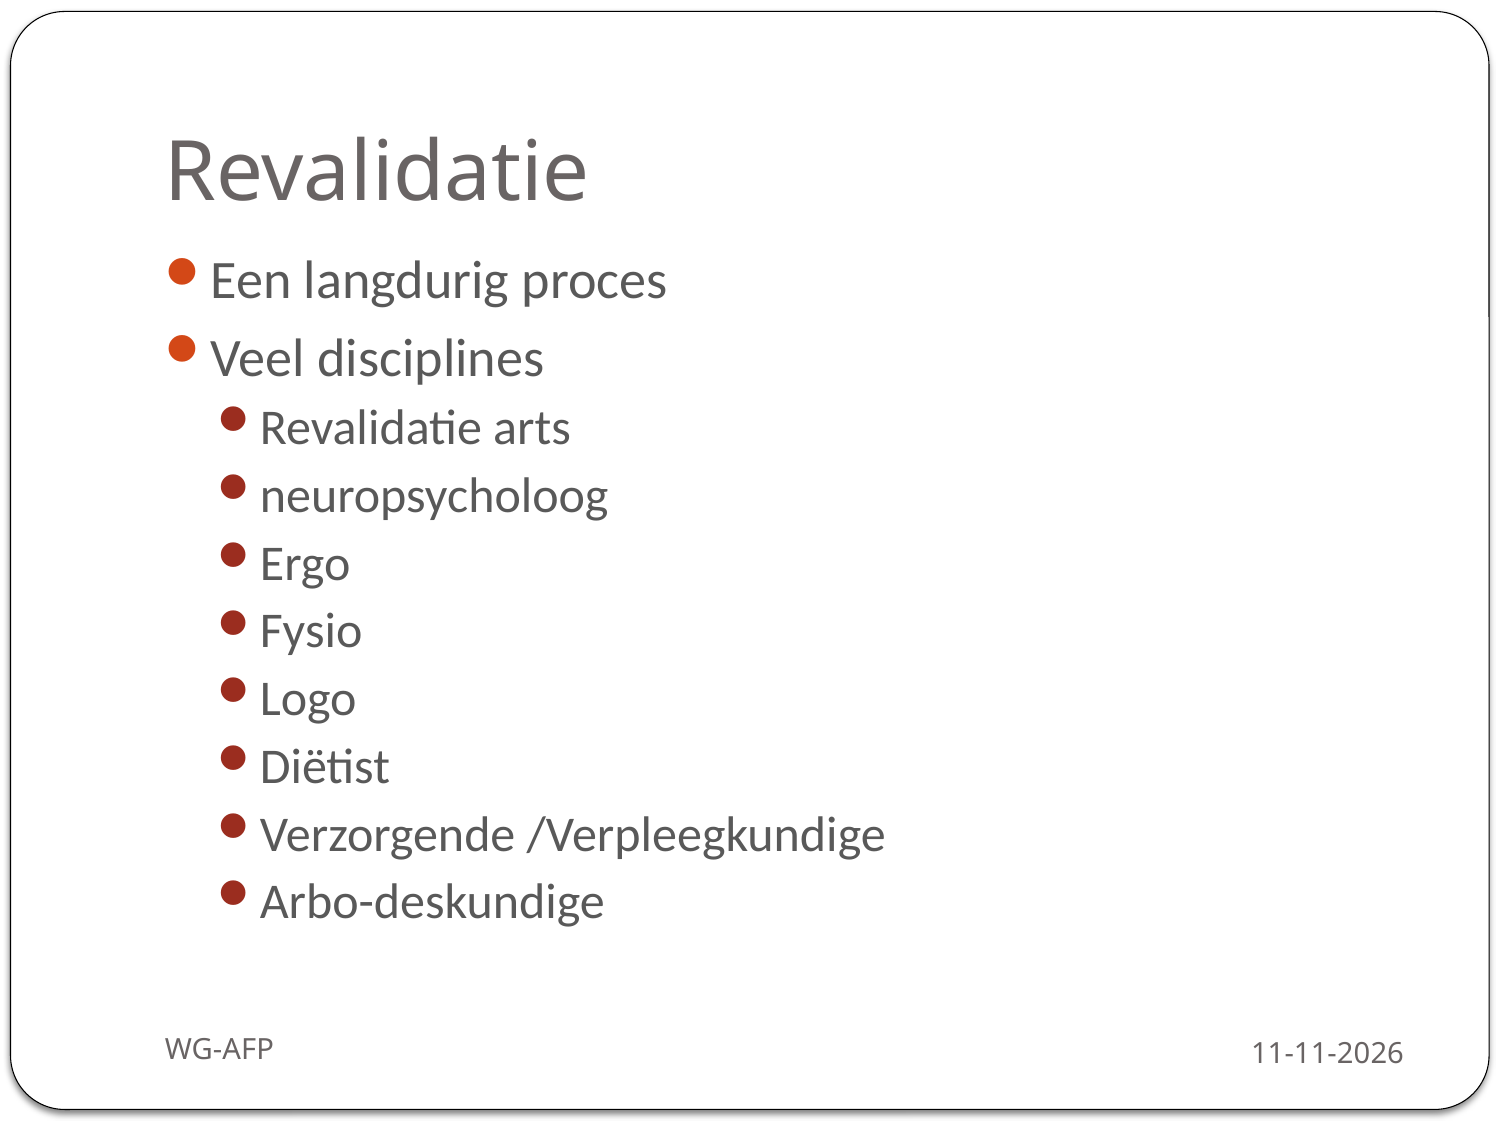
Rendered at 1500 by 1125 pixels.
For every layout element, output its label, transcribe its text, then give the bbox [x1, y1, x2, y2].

footer WG-AFP [150, 1012, 800, 1088]
list Een langdurig proces Veel disciplines Revalidatie arts neuropsycholoog Ergo Fysio Logo Diëtist Verzorgende /Verpleegkundige Arbo-deskundige [150, 237, 1425, 988]
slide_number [1012, 1015, 1419, 1094]
title Revalidatie [150, 45, 1425, 233]
